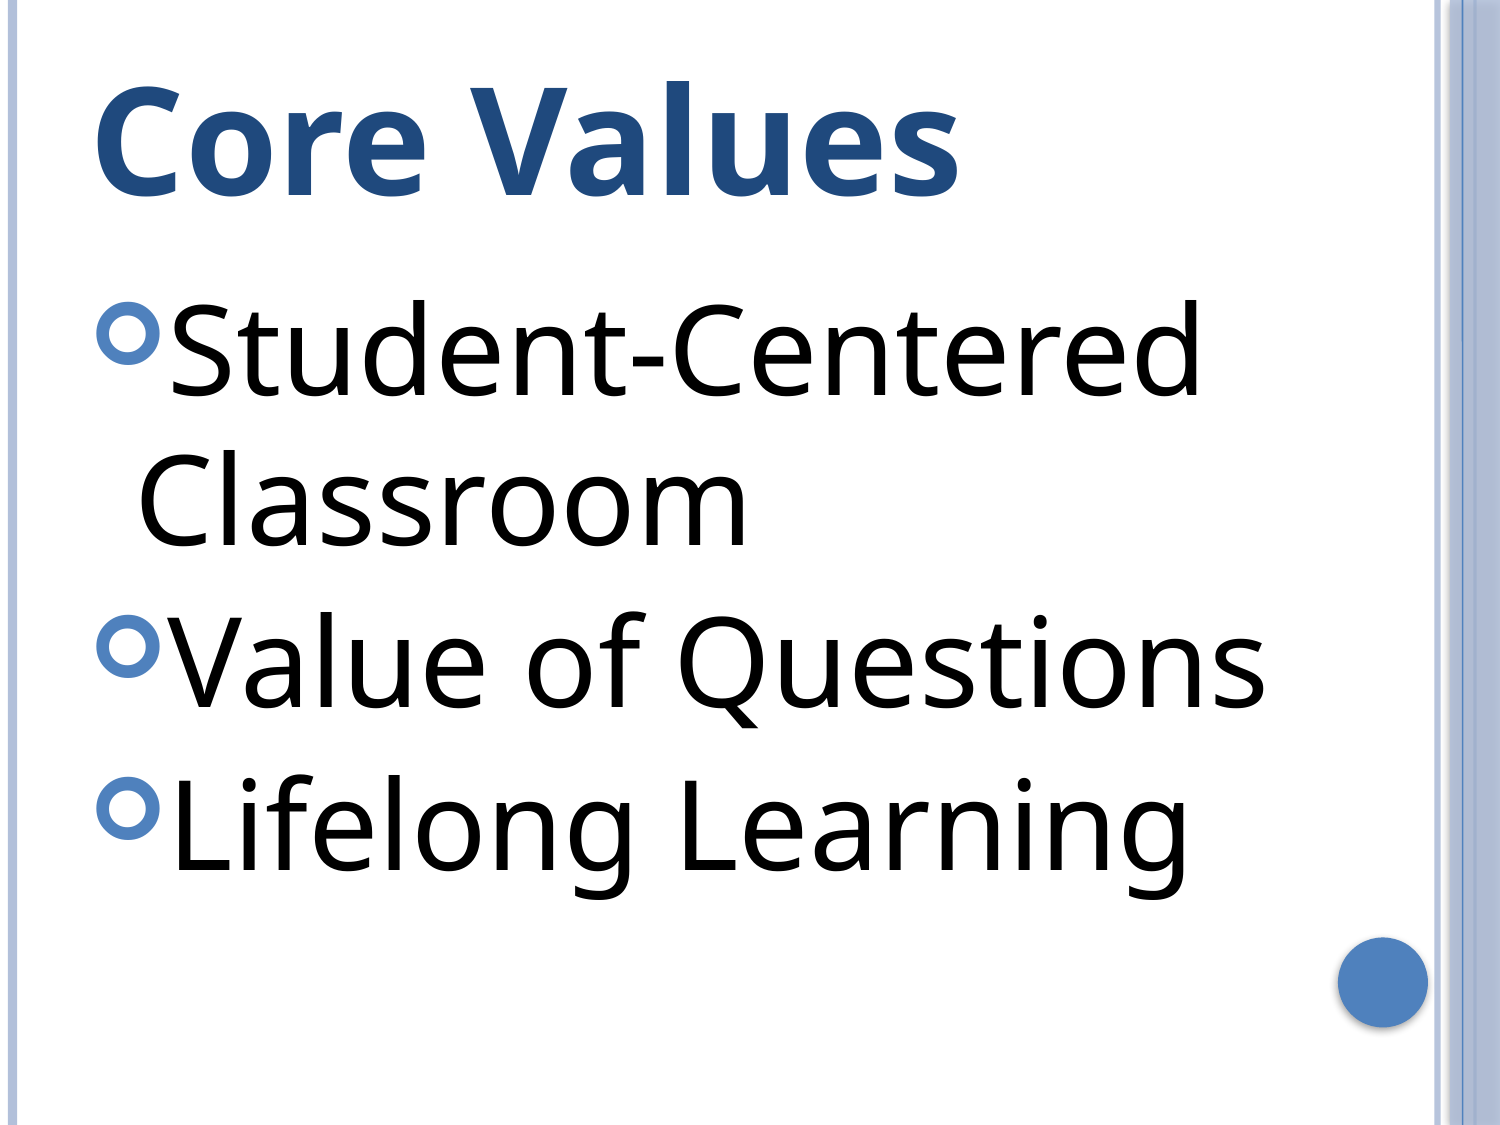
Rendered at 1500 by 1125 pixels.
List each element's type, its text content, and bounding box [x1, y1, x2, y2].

title Core Values [75, 45, 1300, 233]
list Student-Centered Classroom Value of Questions Lifelong Learning [75, 262, 1413, 1062]
